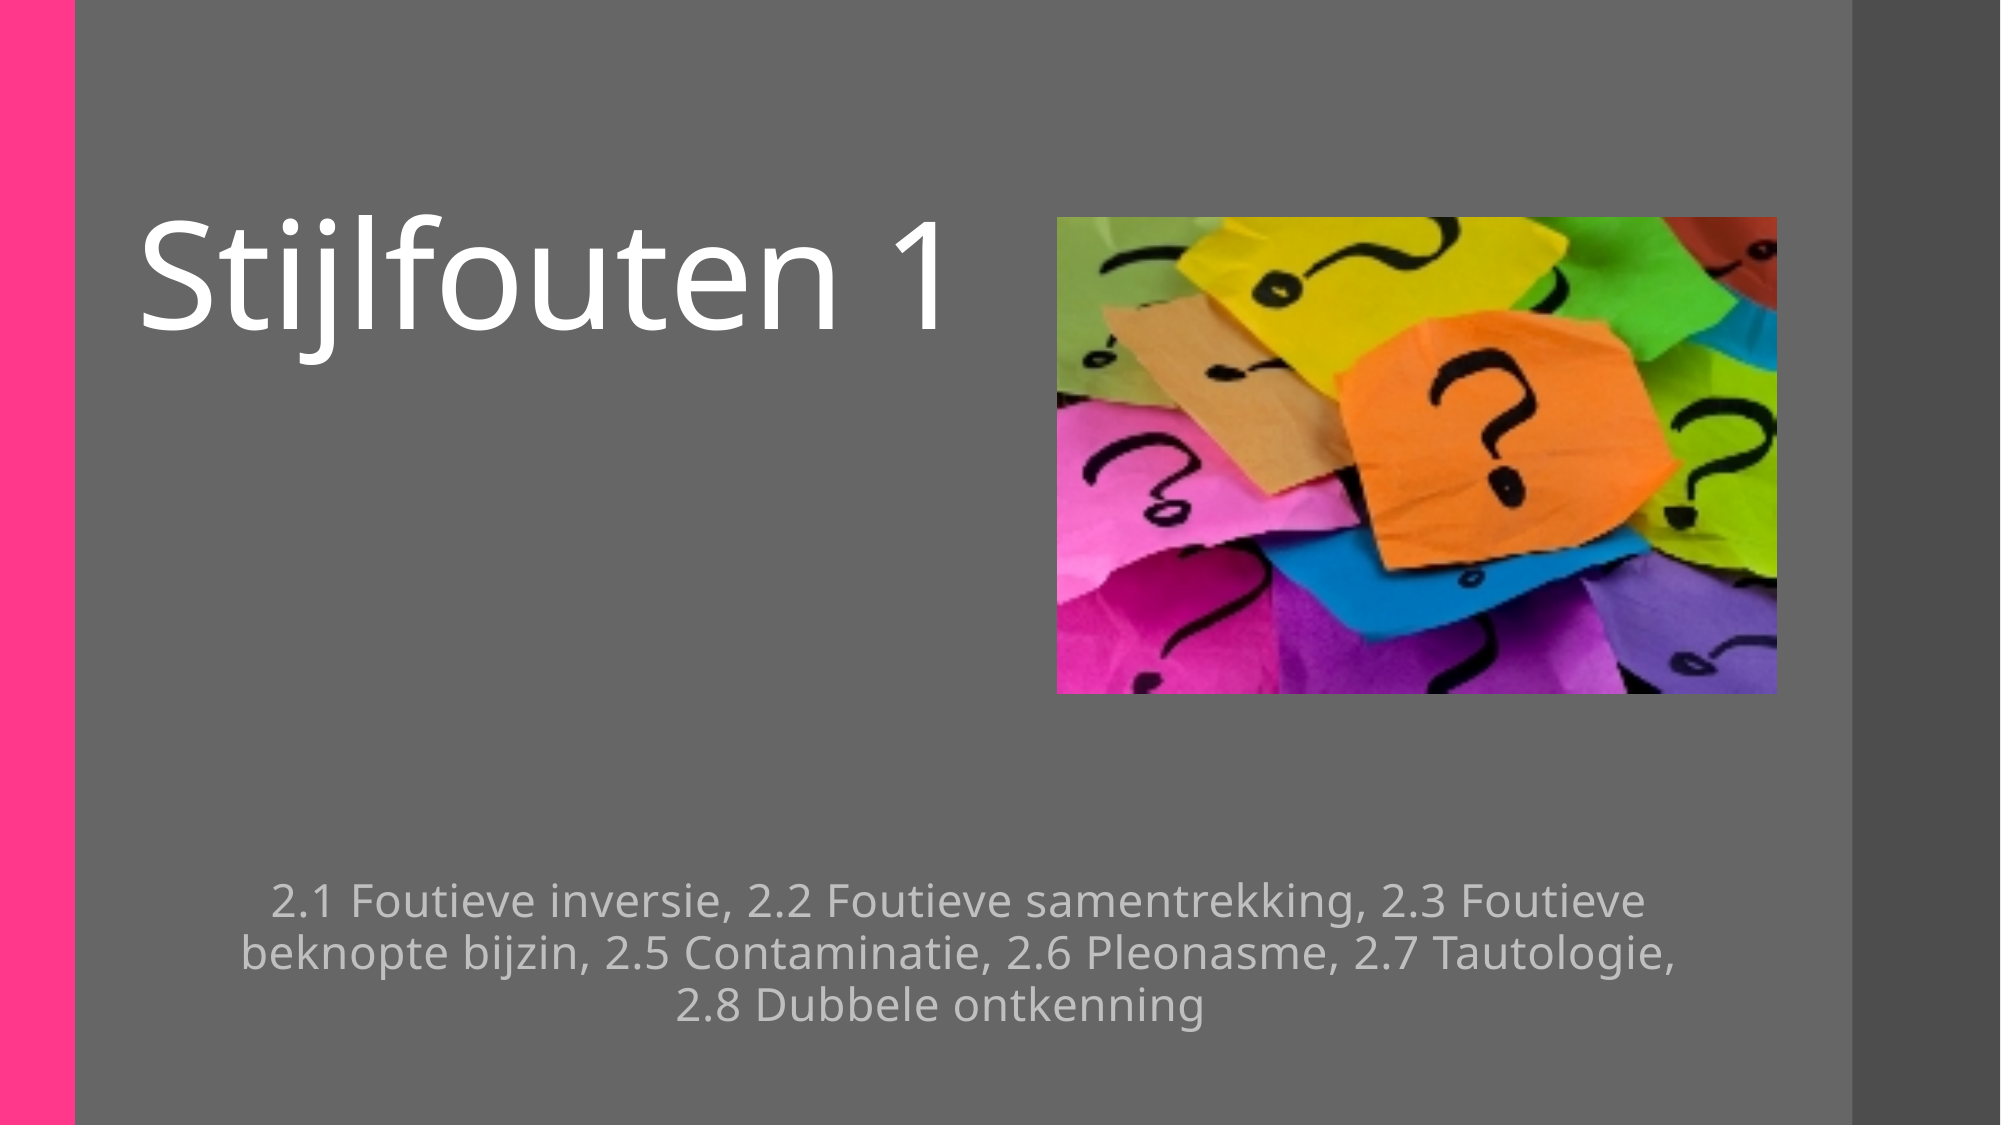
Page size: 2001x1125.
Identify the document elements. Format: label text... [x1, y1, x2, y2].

picture [1057, 216, 1778, 694]
title Stijlfouten 1 [121, 20, 1667, 368]
subtitle 2.1 Foutieve inversie, 2.2 Foutieve samentrekking, 2.3 Foutieve beknopte bijzin, 2.5 Contaminatie, 2.6 Pleonasme, 2.7 Tautologie, 2.8 Dubbele ontkenning [206, 868, 1714, 1065]
